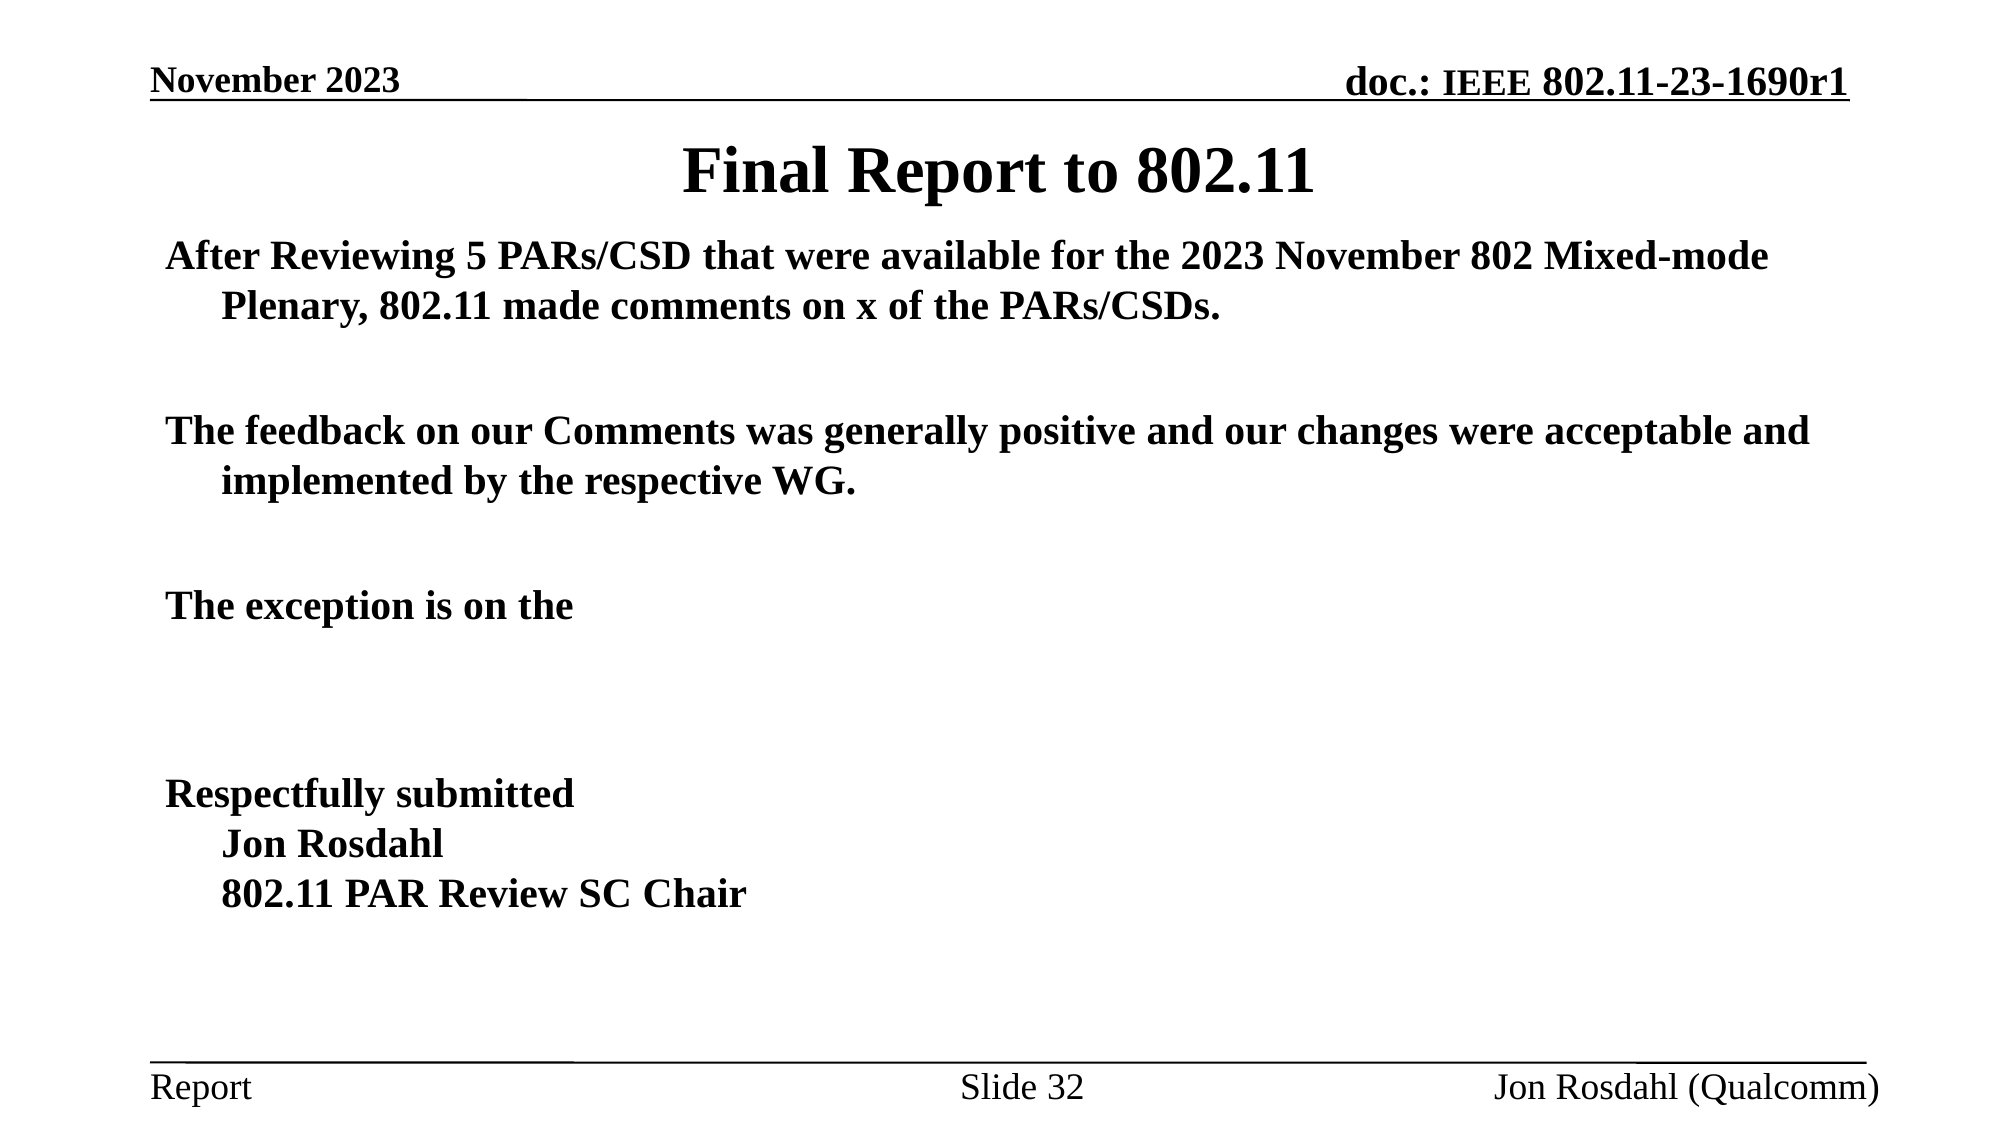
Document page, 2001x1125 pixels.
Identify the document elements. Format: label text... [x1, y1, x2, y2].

footer Jon Rosdahl (Qualcomm) [1436, 1061, 1881, 1108]
title Final Report to 802.11 [149, 112, 1850, 219]
list After Reviewing 5 PARs/CSD that were available for the 2023 November 802 Mixed-mode Plenary, 802.11 made comments on x of the PARs/CSDs. The feedback on our Comments was generally positive and our changes were acceptable and implemented by the respective WG. The exception is on the Respectfully submitted Jon Rosdahl 802.11 PAR Review SC Chair [149, 219, 1850, 1000]
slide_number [149, 49, 431, 100]
slide_number Slide 32 [950, 1061, 1095, 1125]
